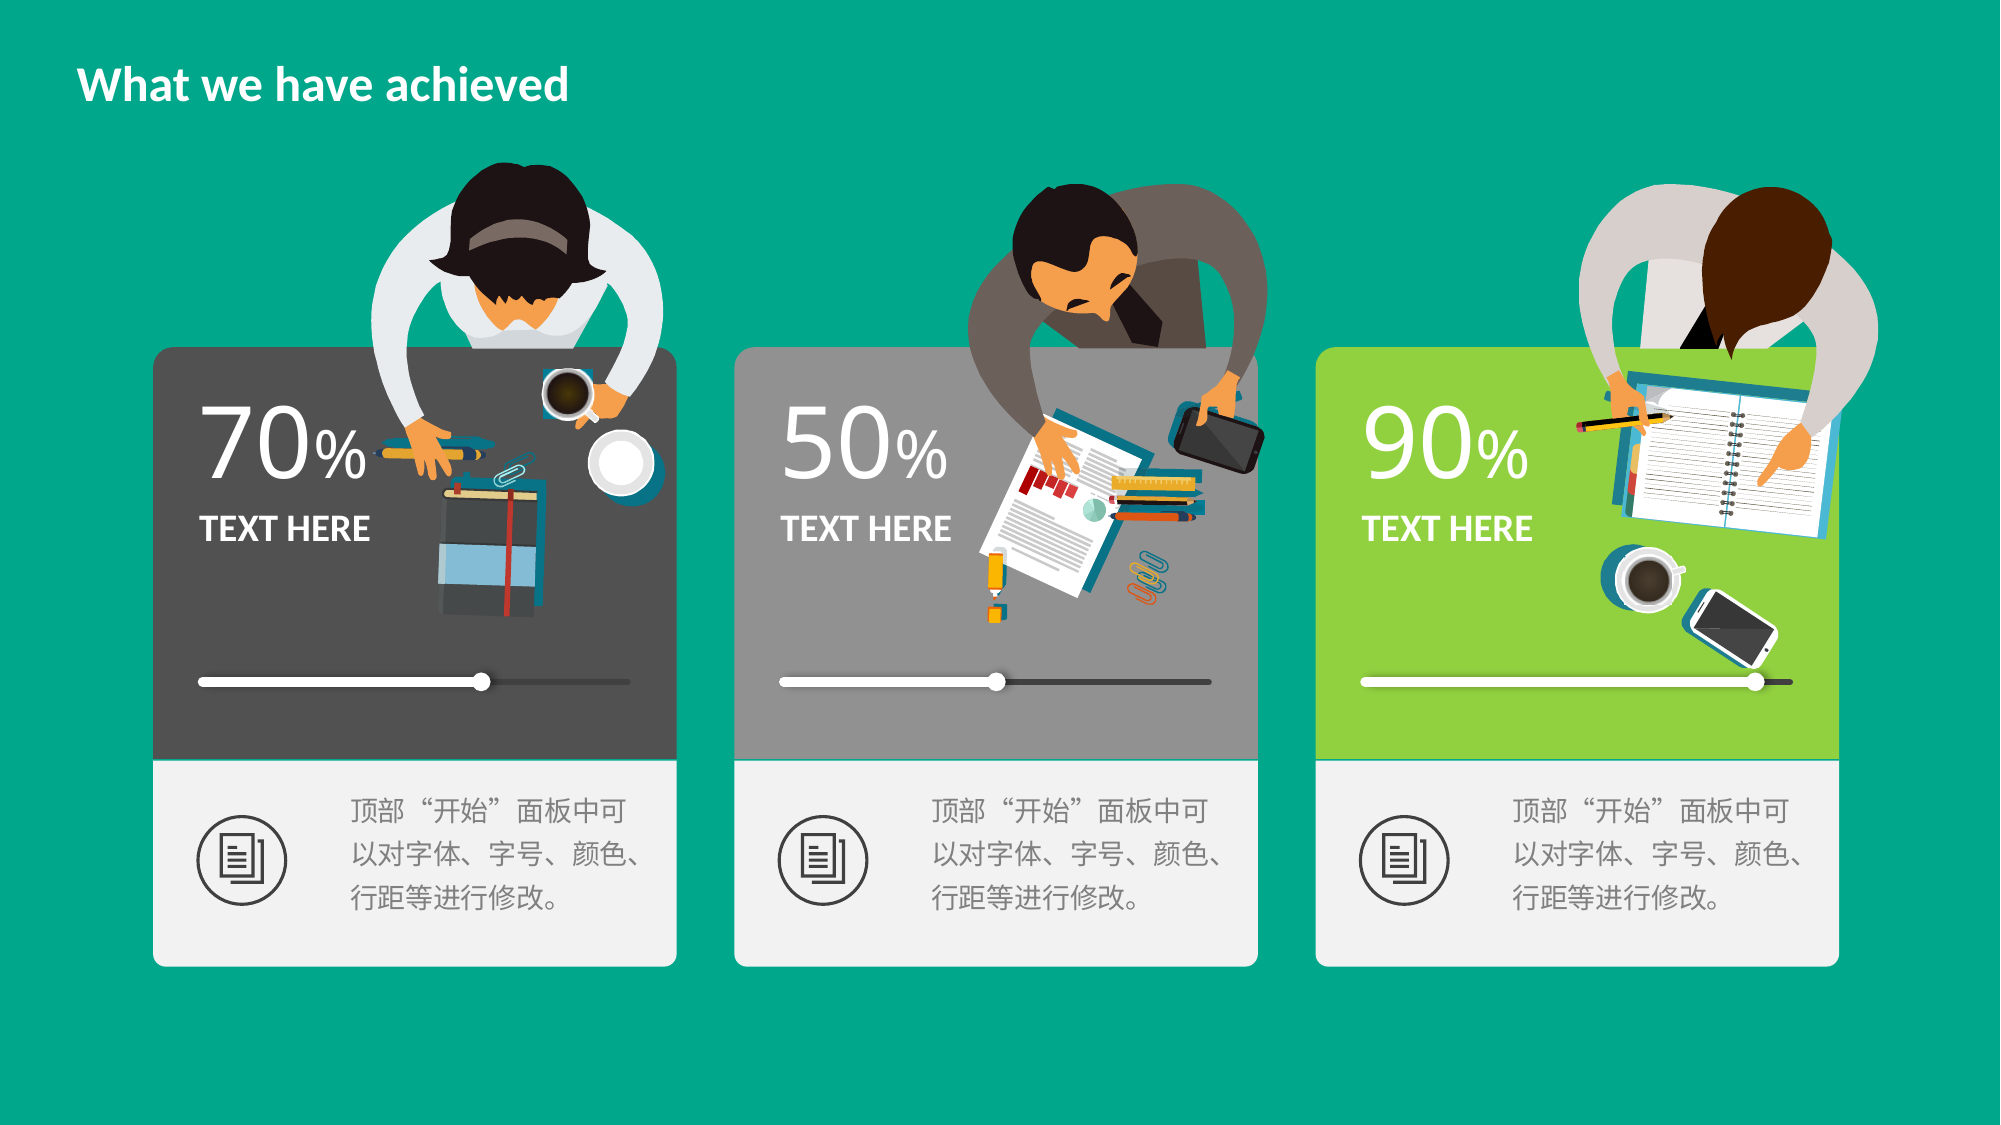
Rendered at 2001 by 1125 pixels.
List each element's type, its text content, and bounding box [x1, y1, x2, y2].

text_box [152, 759, 678, 968]
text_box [371, 162, 703, 618]
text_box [1576, 184, 1879, 669]
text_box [779, 816, 867, 905]
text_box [1360, 816, 1449, 905]
text_box [733, 346, 1259, 759]
list What we have achieved [61, 41, 861, 130]
text_box 50% [759, 368, 968, 509]
text_box TEXT HERE [179, 509, 371, 560]
text_box [1314, 346, 1841, 759]
text_box 顶部“开始”面板中可以对字体、字号、颜色、行距等进行修改。 [911, 773, 1233, 924]
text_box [197, 816, 286, 905]
text_box 70% [178, 368, 371, 509]
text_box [968, 184, 1268, 624]
text_box [733, 759, 1259, 968]
text_box 90% [1340, 368, 1551, 509]
text_box 顶部“开始”面板中可以对字体、字号、颜色、行距等进行修改。 [1492, 773, 1814, 924]
text_box [152, 346, 678, 759]
text_box TEXT HERE [760, 509, 968, 560]
text_box 顶部“开始”面板中可以对字体、字号、颜色、行距等进行修改。 [329, 773, 651, 924]
text_box [1314, 759, 1841, 968]
text_box TEXT HERE [1341, 492, 1576, 560]
